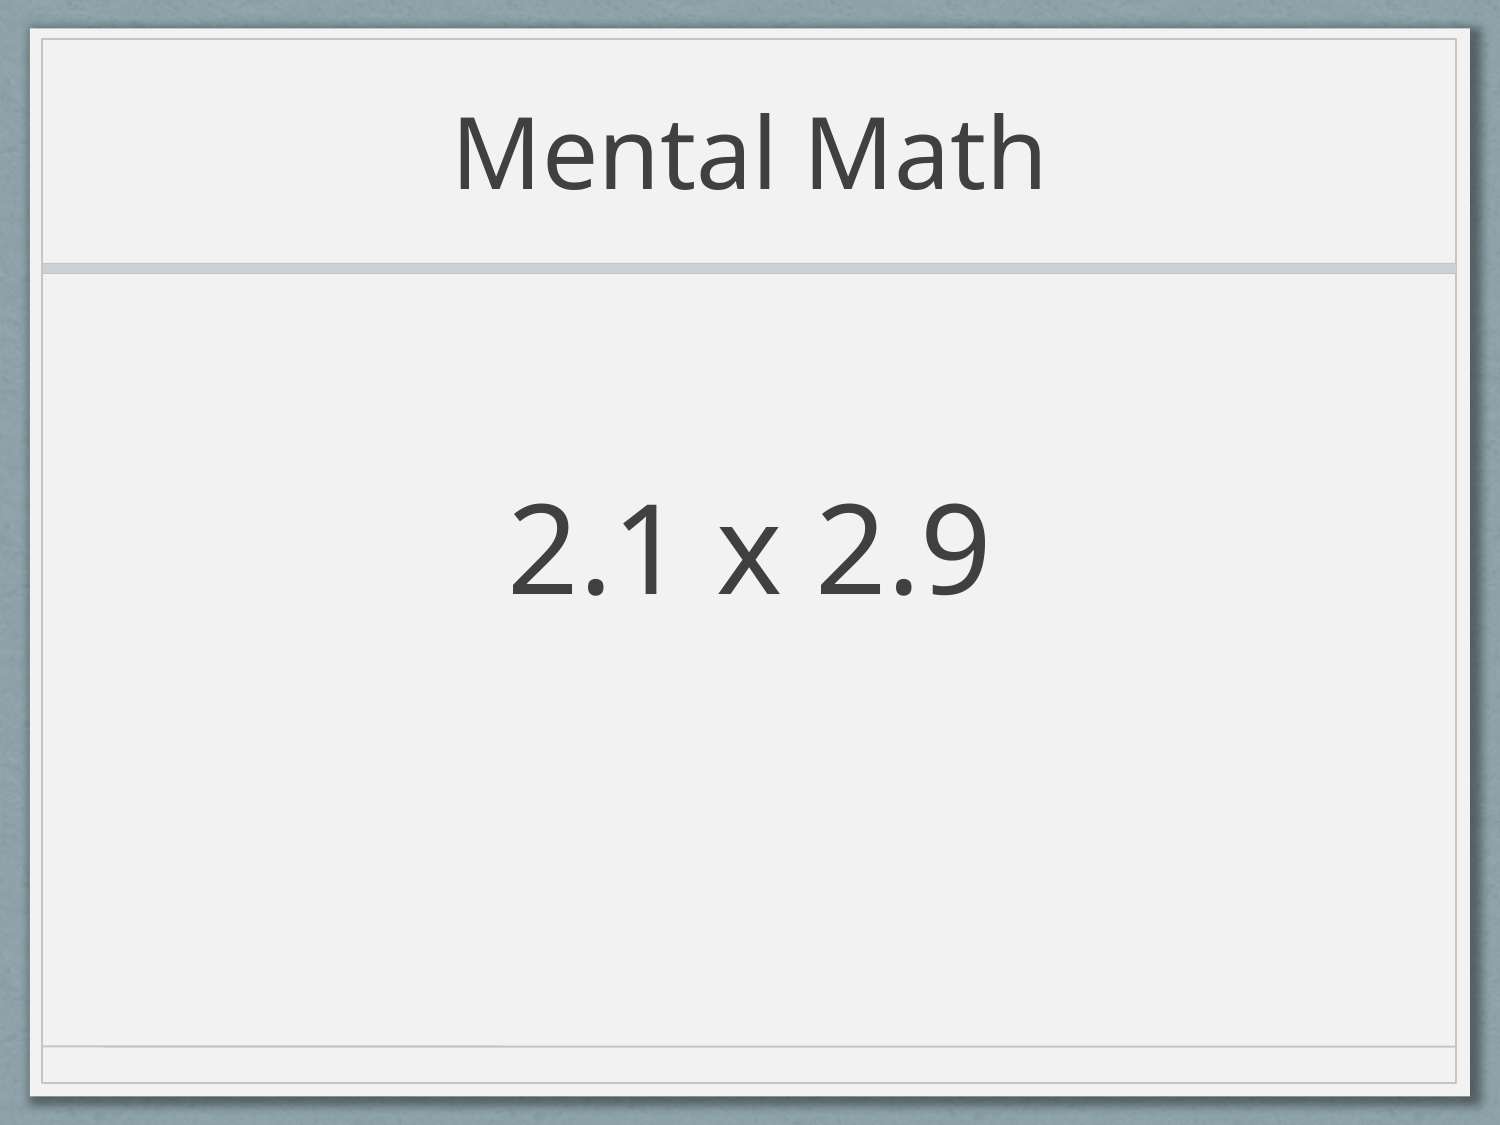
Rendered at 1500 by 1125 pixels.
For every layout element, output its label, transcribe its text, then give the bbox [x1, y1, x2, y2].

list 2.1 x 2.9 [75, 462, 1425, 1005]
title Mental Math [147, 40, 1353, 260]
